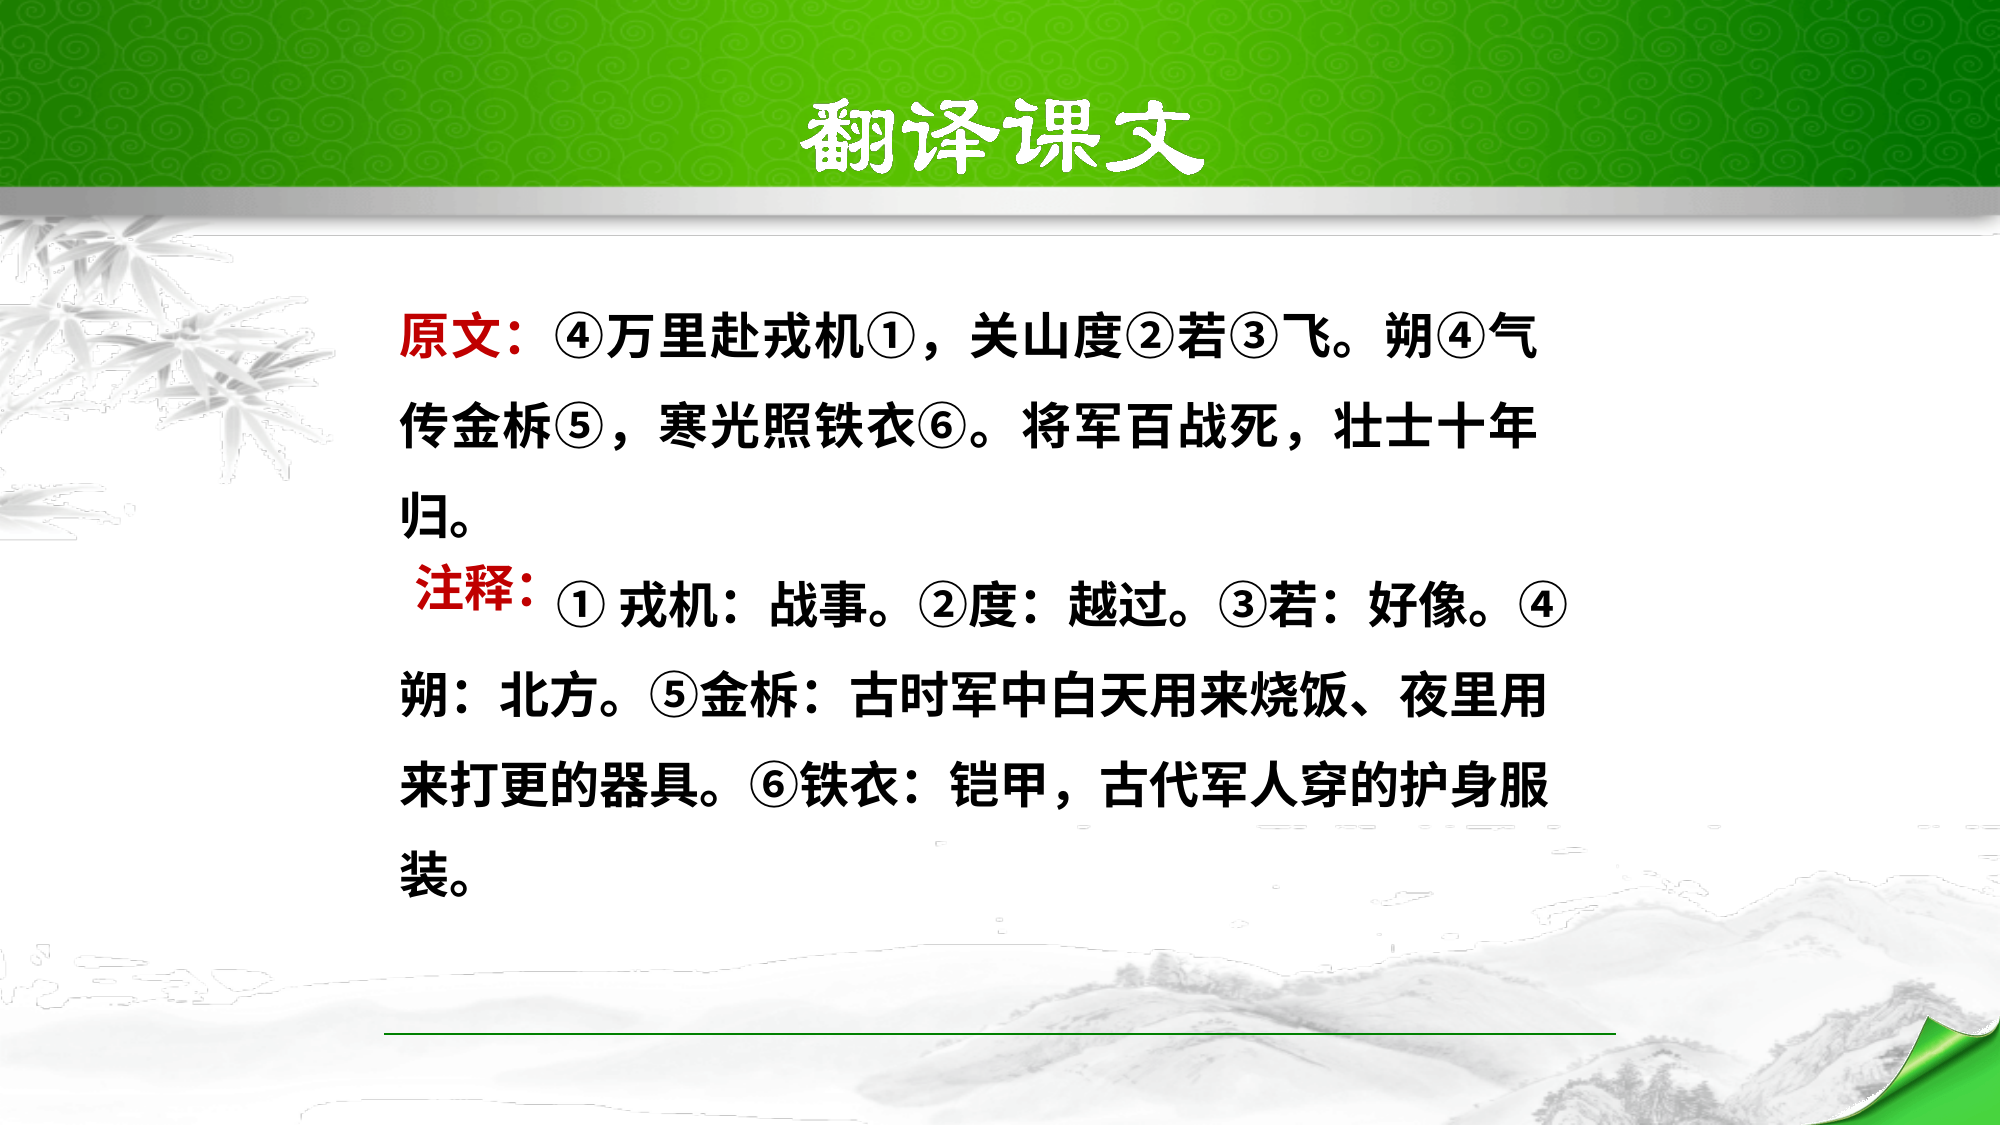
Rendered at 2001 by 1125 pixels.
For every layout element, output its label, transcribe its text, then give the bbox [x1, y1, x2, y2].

text_box ①戎机：战事。②度：越过。③若：好像。④朔：北方。⑤金柝：古时军中白天用来烧饭、夜里用来打更的器具。⑥铁衣：铠甲，古代军人穿的护身服装。 [384, 581, 1593, 776]
picture [0, 779, 2000, 1125]
text_box 注释： [399, 581, 591, 624]
picture [0, 0, 2000, 570]
